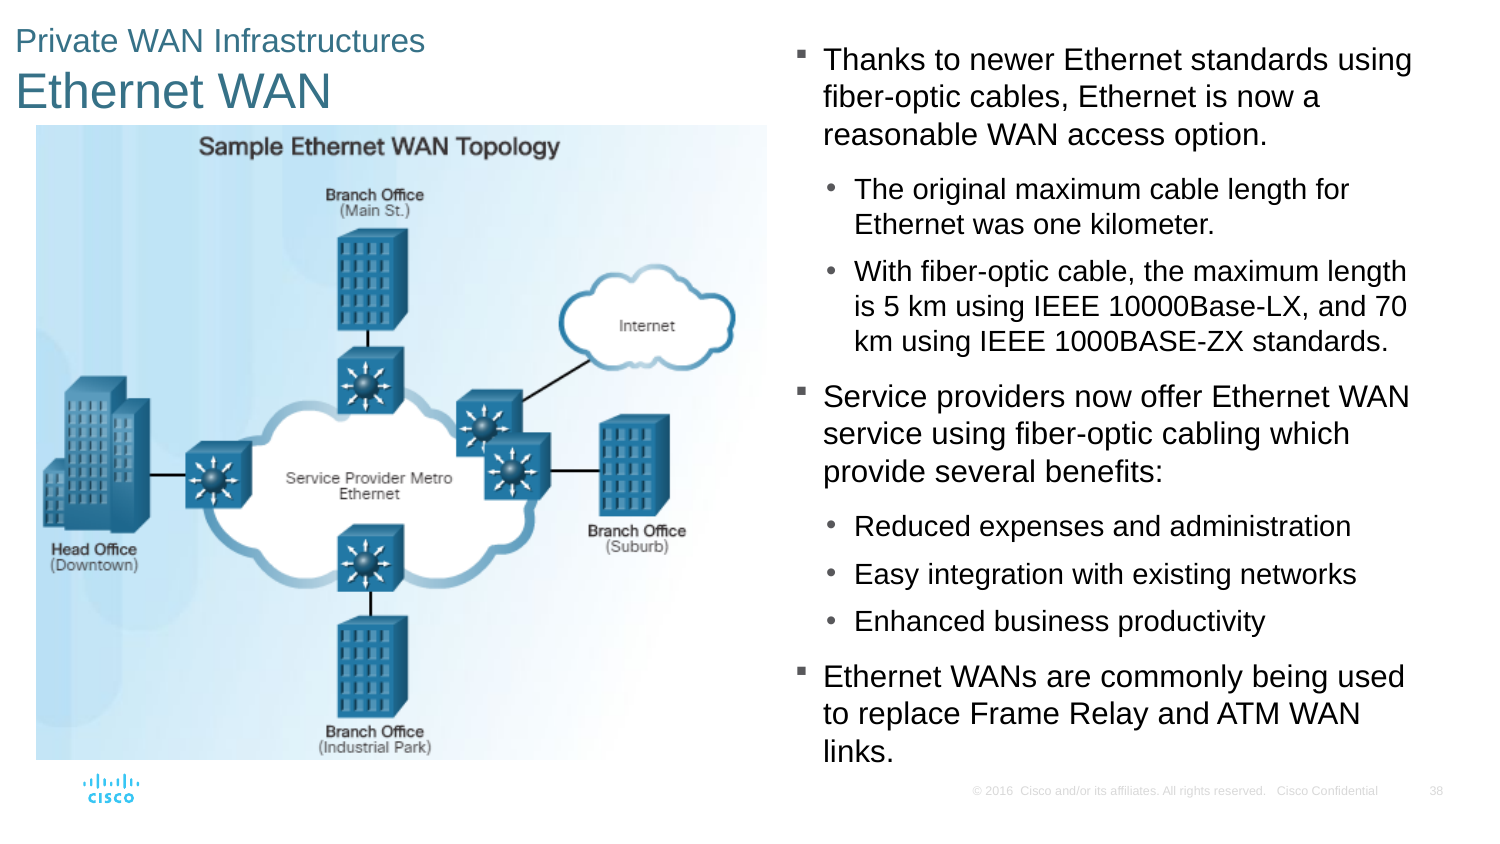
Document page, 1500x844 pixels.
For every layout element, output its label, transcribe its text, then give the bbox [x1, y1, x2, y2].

list Thanks to newer Ethernet standards using fiber-optic cables, Ethernet is now a reasonable WAN access option. The original maximum cable length for Ethernet was one kilometer. With fiber-optic cable, the maximum length is 5 km using IEEE 10000Base-LX, and 70 km using IEEE 1000BASE-ZX standards. Service providers now offer Ethernet WAN service using fiber-optic cabling which provide several benefits: Reduced expenses and administration Easy integration with existing networks Enhanced business productivity Ethernet WANs are commonly being used to replace Frame Relay and ATM WAN links. [780, 31, 1451, 826]
title Private WAN Infrastructures Ethernet WAN [0, 6, 1035, 131]
picture [36, 125, 767, 761]
